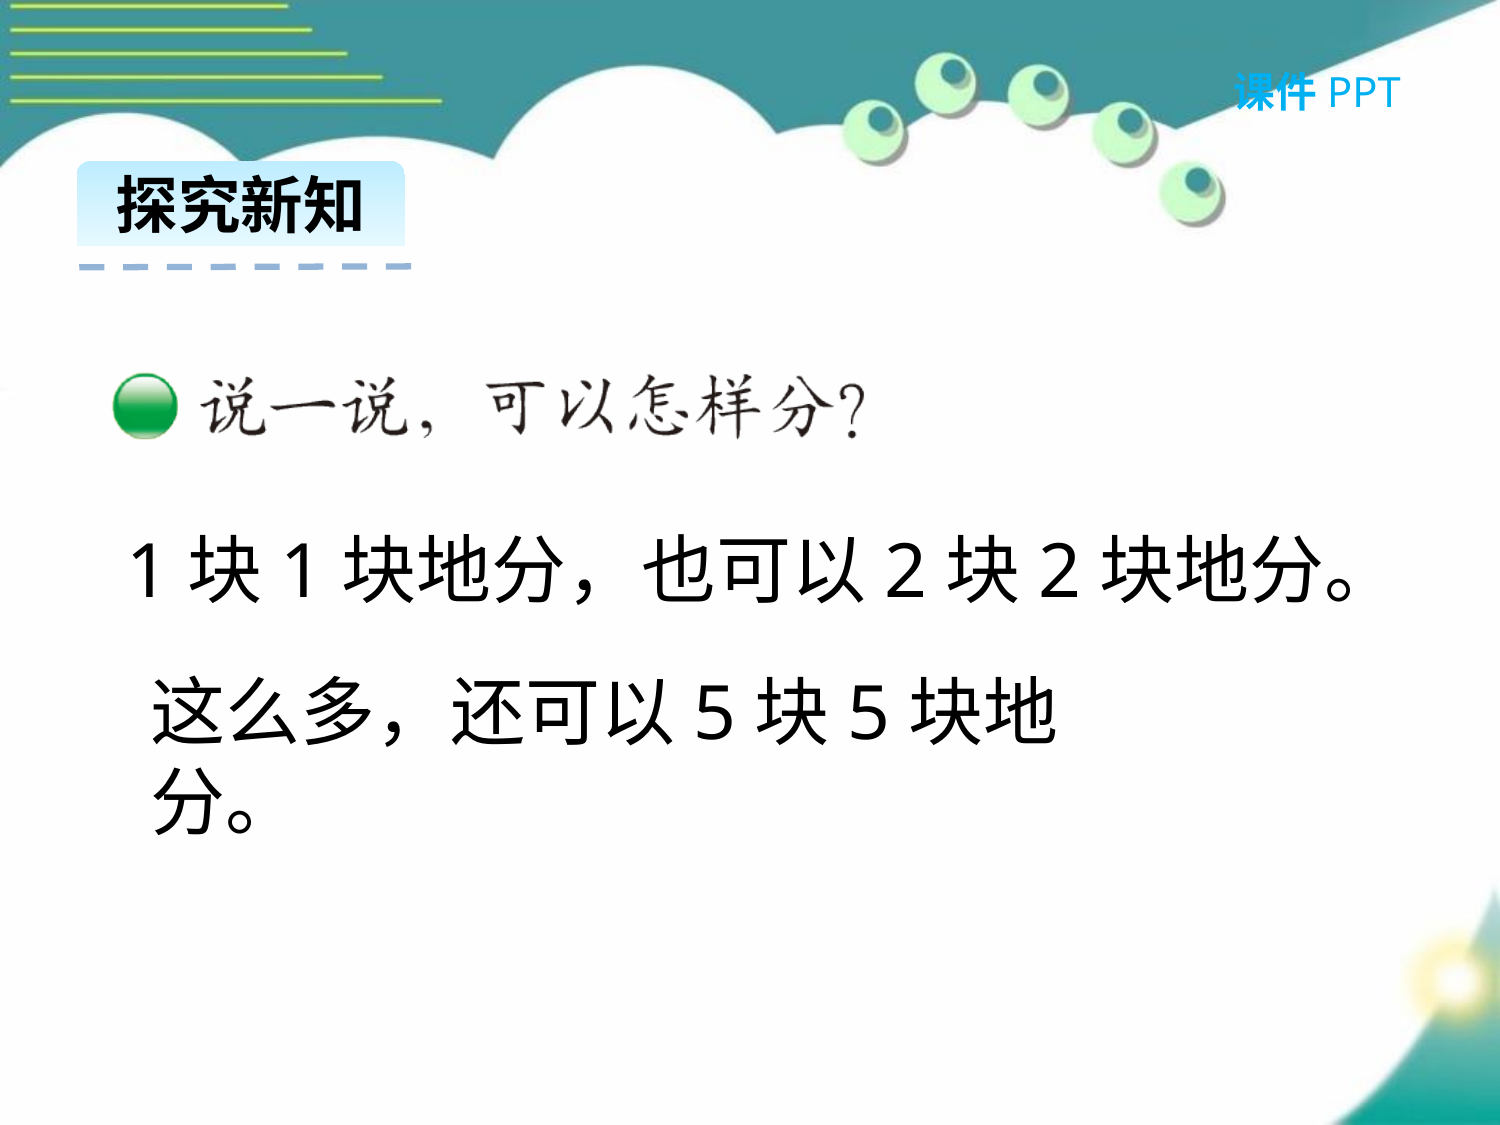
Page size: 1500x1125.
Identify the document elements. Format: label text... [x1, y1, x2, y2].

text_box 1块1块地分，也可以2块2块地分。 [112, 515, 1462, 621]
text_box 这么多，还可以5块5块地分。 [135, 656, 1189, 852]
picture [0, 0, 1500, 1125]
text_box 课件PPT [1218, 58, 1418, 124]
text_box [76, 160, 420, 268]
